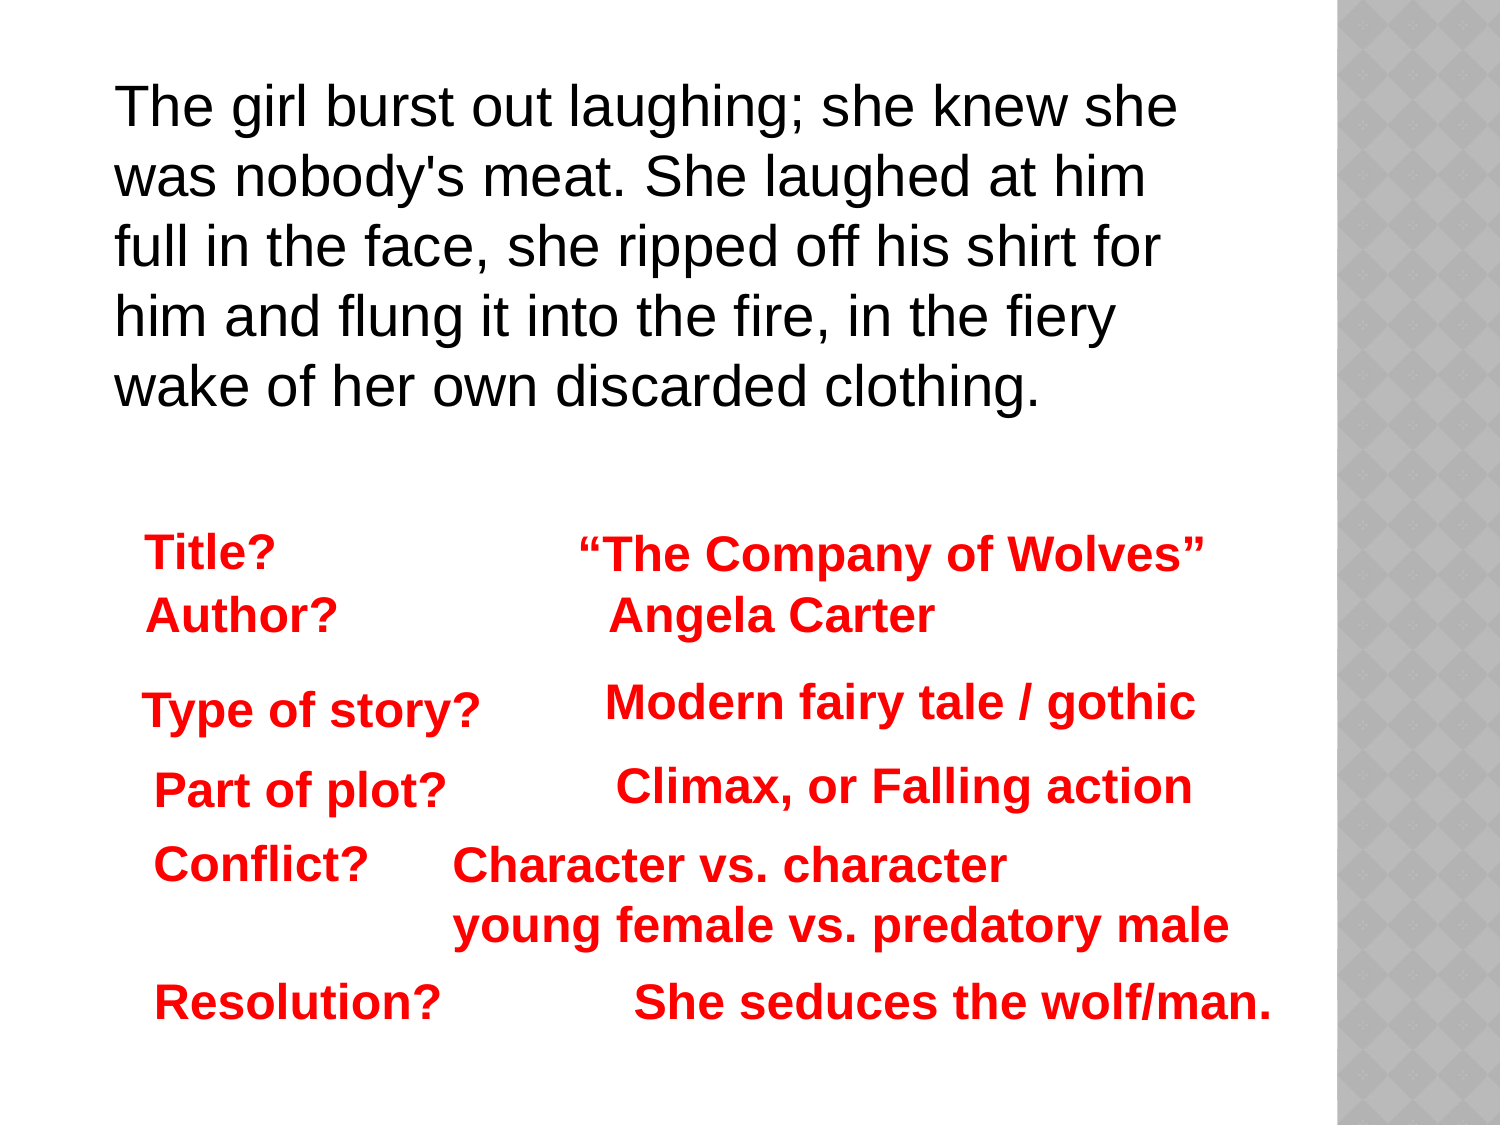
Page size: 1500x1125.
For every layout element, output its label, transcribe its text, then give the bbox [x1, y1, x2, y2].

text_box Part of plot? [138, 749, 464, 825]
text_box Character vs. character young female vs. predatory male [437, 824, 1375, 960]
text_box Type of story? [126, 670, 498, 745]
text_box Angela Carter [593, 574, 951, 650]
text_box Title? [129, 512, 292, 588]
text_box Modern fairy tale / gothic [589, 662, 1213, 738]
text_box The girl burst out laughing; she knew she was nobody's meat. She laughed at him full in the face, she ripped off his shirt for him and flung it into the fire, in the fiery wake of her own discarded clothing. [99, 60, 1215, 426]
text_box “The Company of Wolves” [562, 514, 1338, 589]
text_box Conflict? [138, 824, 385, 899]
text_box Climax, or Falling action [600, 745, 1209, 821]
text_box Author? [130, 574, 354, 650]
text_box She seduces the wolf/man. [618, 962, 1288, 1038]
text_box Resolution? [138, 962, 458, 1038]
